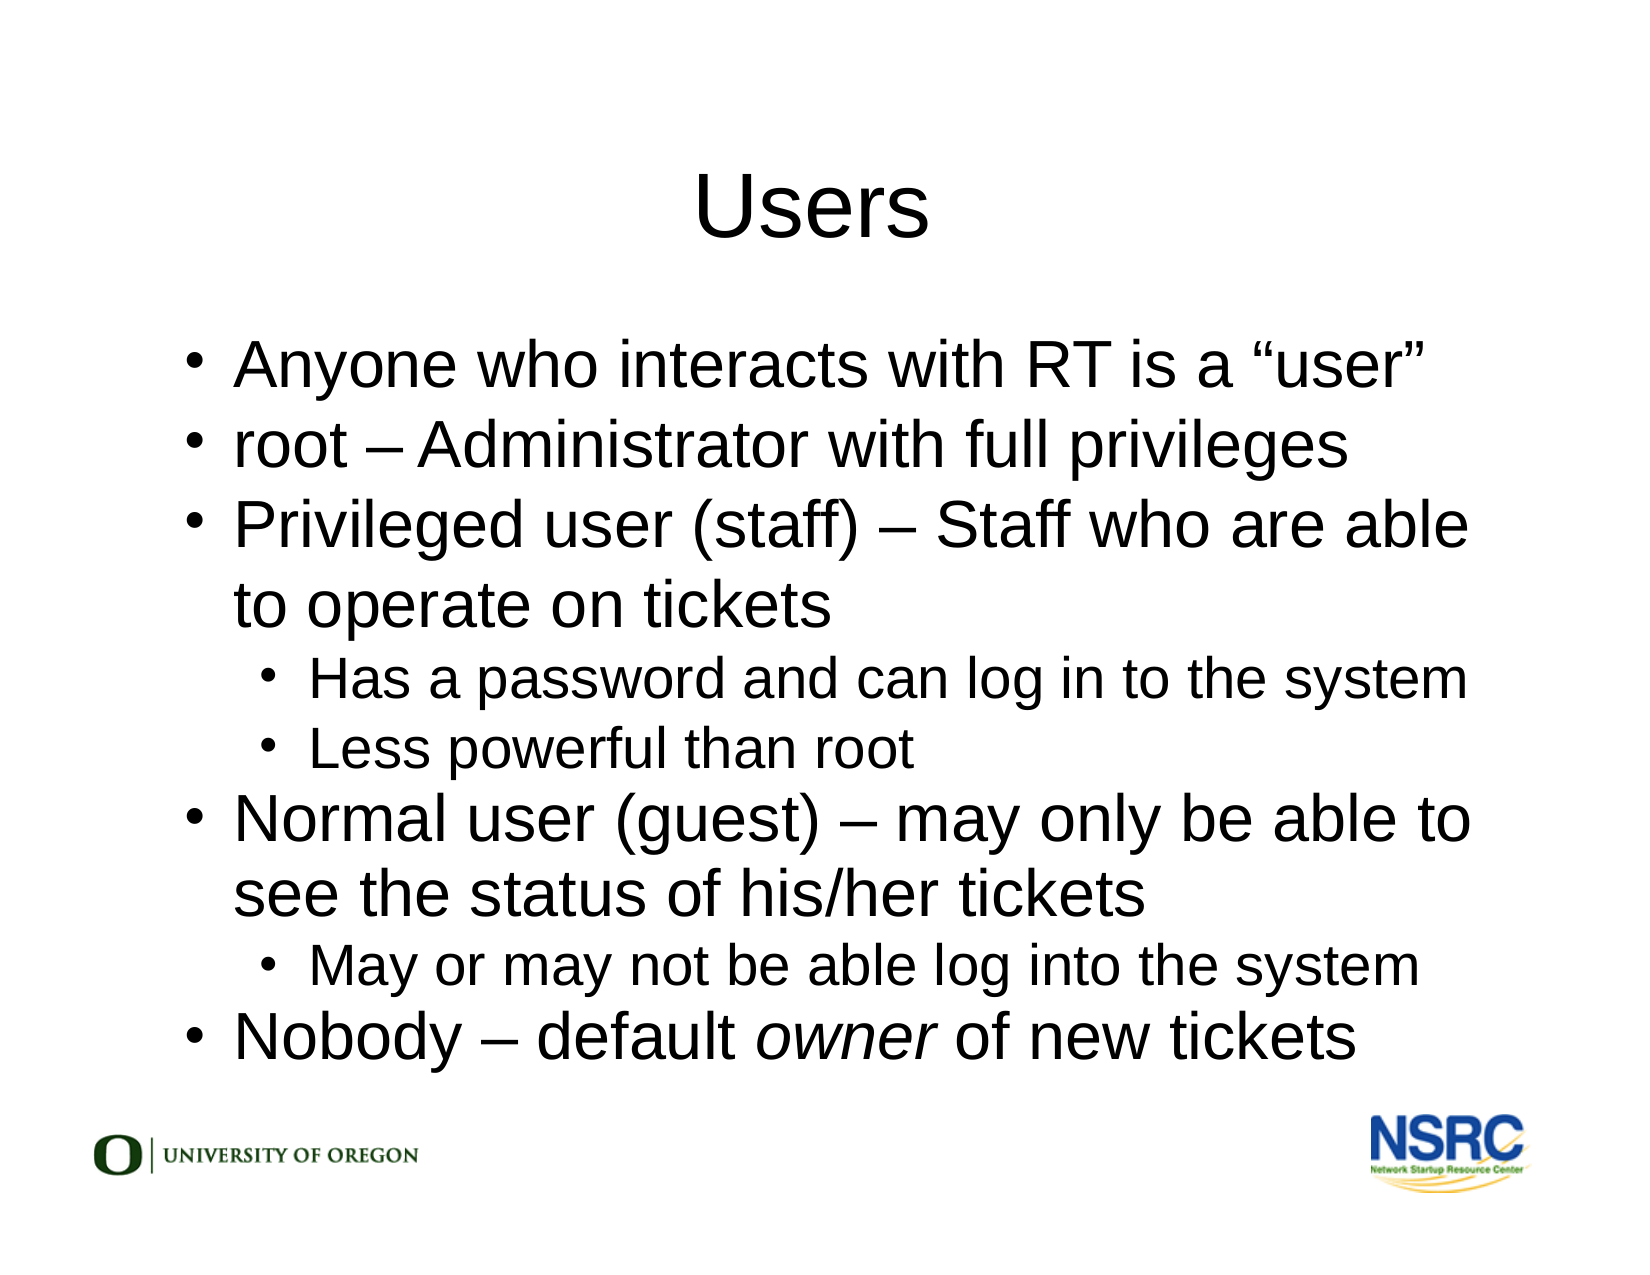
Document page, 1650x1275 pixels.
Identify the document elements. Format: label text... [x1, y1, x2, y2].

text_box Anyone who interacts with RT is a “user” root – Administrator with full privileges Privileged user (staff) – Staff who are able to operate on tickets Has a password and can log in to the system Less powerful than root Normal user (guest) – may only be able to see the status of his/her tickets May or may not be able log into the system Nobody – default owner of new tickets [168, 317, 1506, 1083]
picture [92, 1133, 420, 1177]
text_box Users [133, 104, 1491, 298]
picture [1371, 1114, 1532, 1193]
